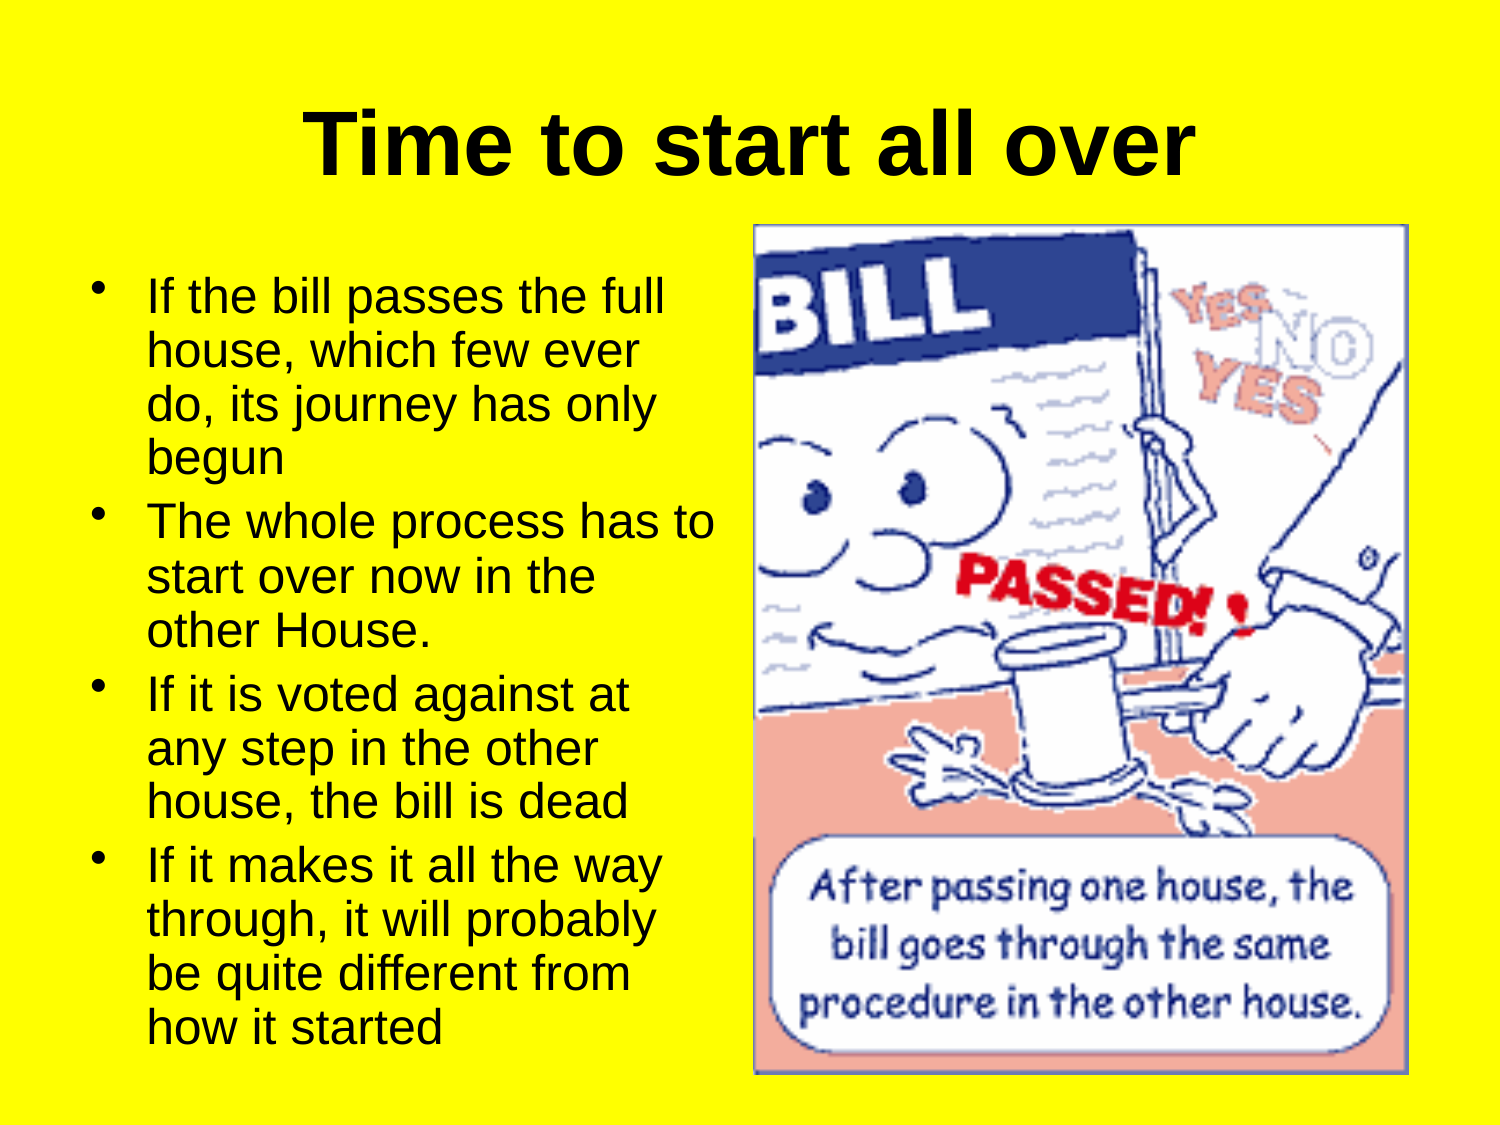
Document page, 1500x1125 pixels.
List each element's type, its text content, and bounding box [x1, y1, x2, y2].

list If the bill passes the full house, which few ever do, its journey has only begun The whole process has to start over now in the other House. If it is voted against at any step in the other house, the bill is dead If it makes it all the way through, it will probably be quite different from how it started [75, 262, 738, 1088]
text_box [753, 224, 1410, 1076]
title Time to start all over [75, 45, 1425, 233]
